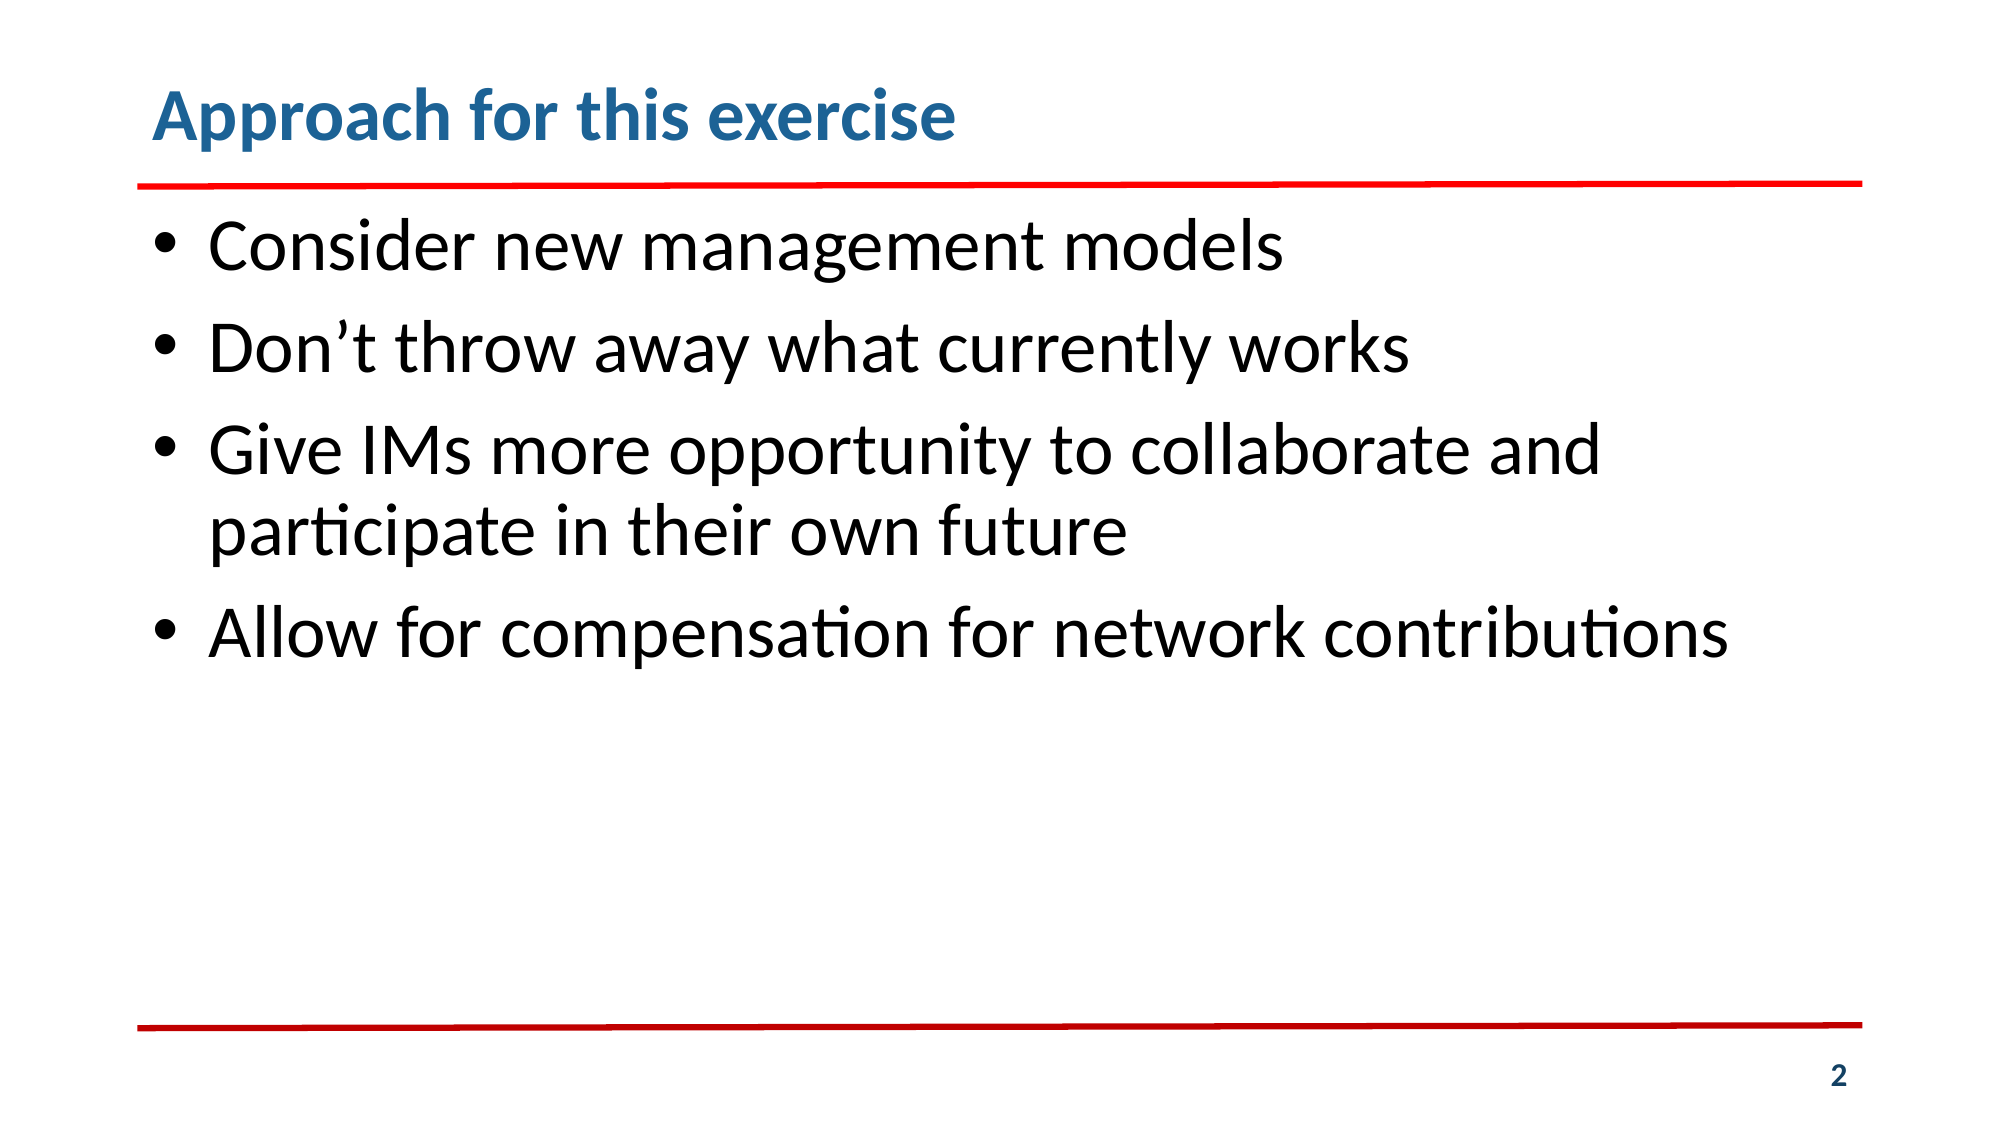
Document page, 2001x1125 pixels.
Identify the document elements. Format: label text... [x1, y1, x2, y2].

list Consider new management models Don’t throw away what currently works Give IMs more opportunity to collaborate and participate in their own future Allow for compensation for network contributions [137, 198, 1863, 1014]
title Approach for this exercise [137, 59, 1863, 172]
slide_number 2 [1412, 1042, 1863, 1103]
